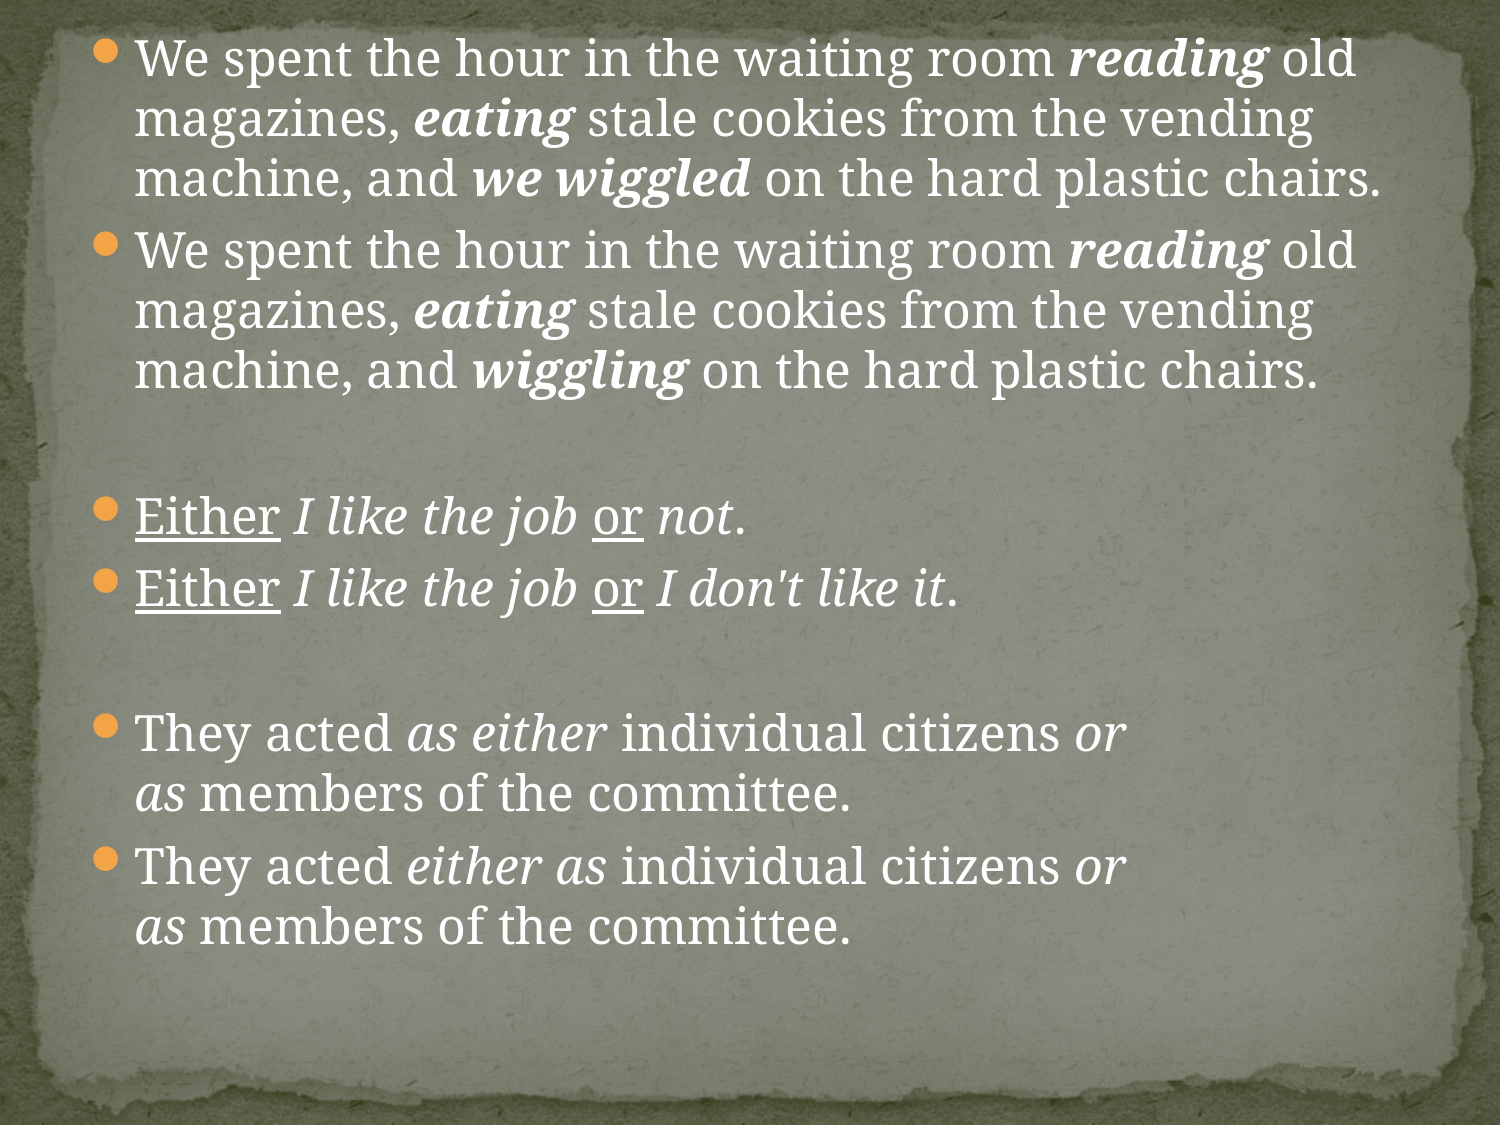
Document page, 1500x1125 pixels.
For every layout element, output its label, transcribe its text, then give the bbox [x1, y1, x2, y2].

list We spent the hour in the waiting room reading old magazines, eating stale cookies from the vending machine, and we wiggled on the hard plastic chairs. We spent the hour in the waiting room reading old magazines, eating stale cookies from the vending machine, and wiggling on the hard plastic chairs. Either I like the job or not. Either I like the job or I don't like it. They acted as either individual citizens or as members of the committee. They acted either as individual citizens or as members of the committee. [75, 19, 1425, 1005]
